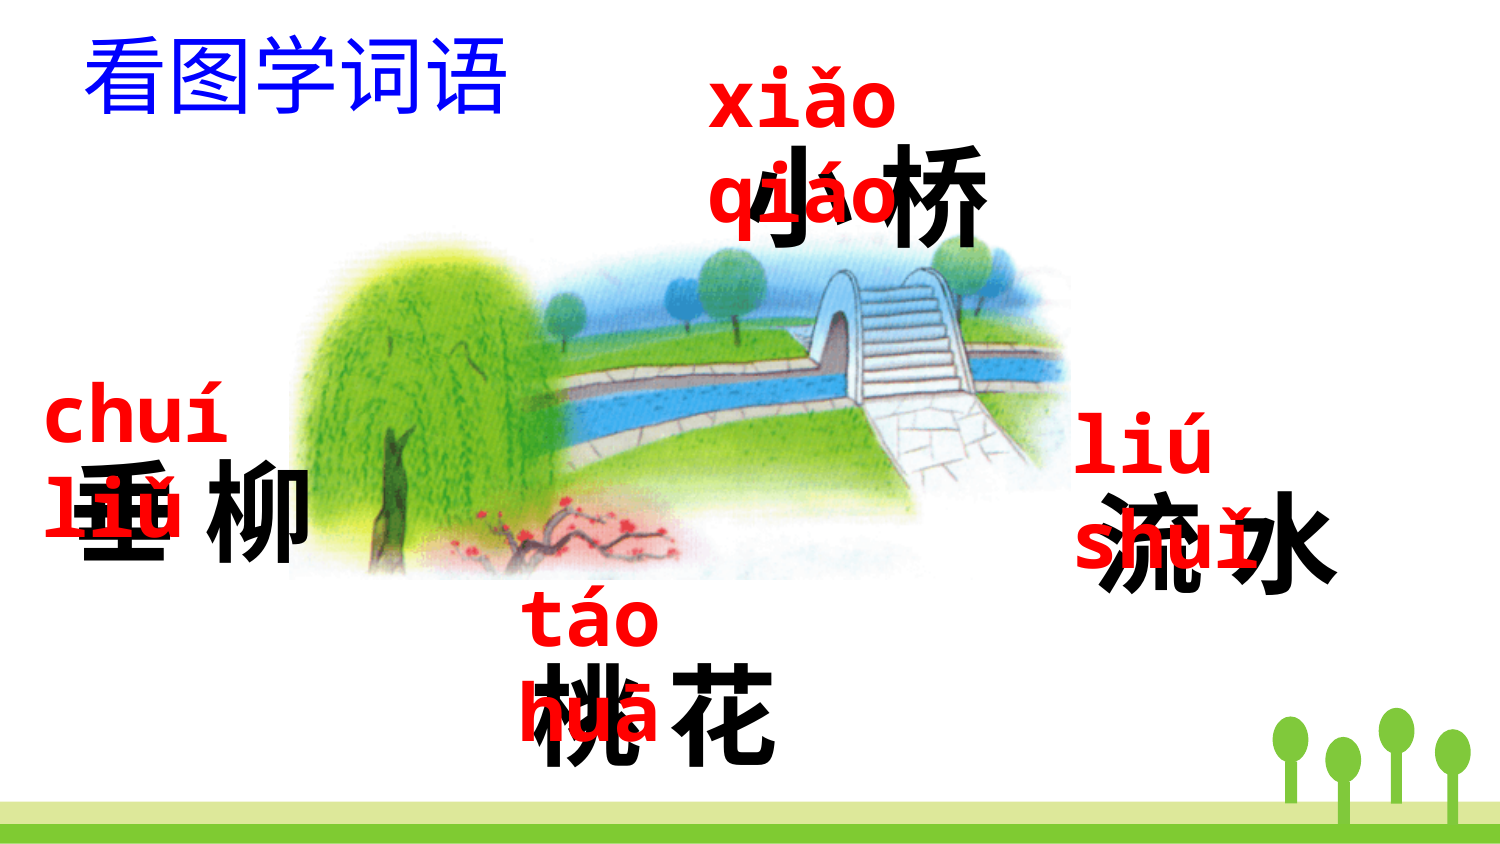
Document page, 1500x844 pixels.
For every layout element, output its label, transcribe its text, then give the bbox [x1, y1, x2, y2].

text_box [490, 560, 820, 789]
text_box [1052, 387, 1397, 617]
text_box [0, 707, 1500, 844]
text_box 看图学词语 [59, 16, 534, 130]
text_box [22, 356, 389, 585]
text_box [693, 41, 1113, 270]
picture [289, 225, 1071, 580]
